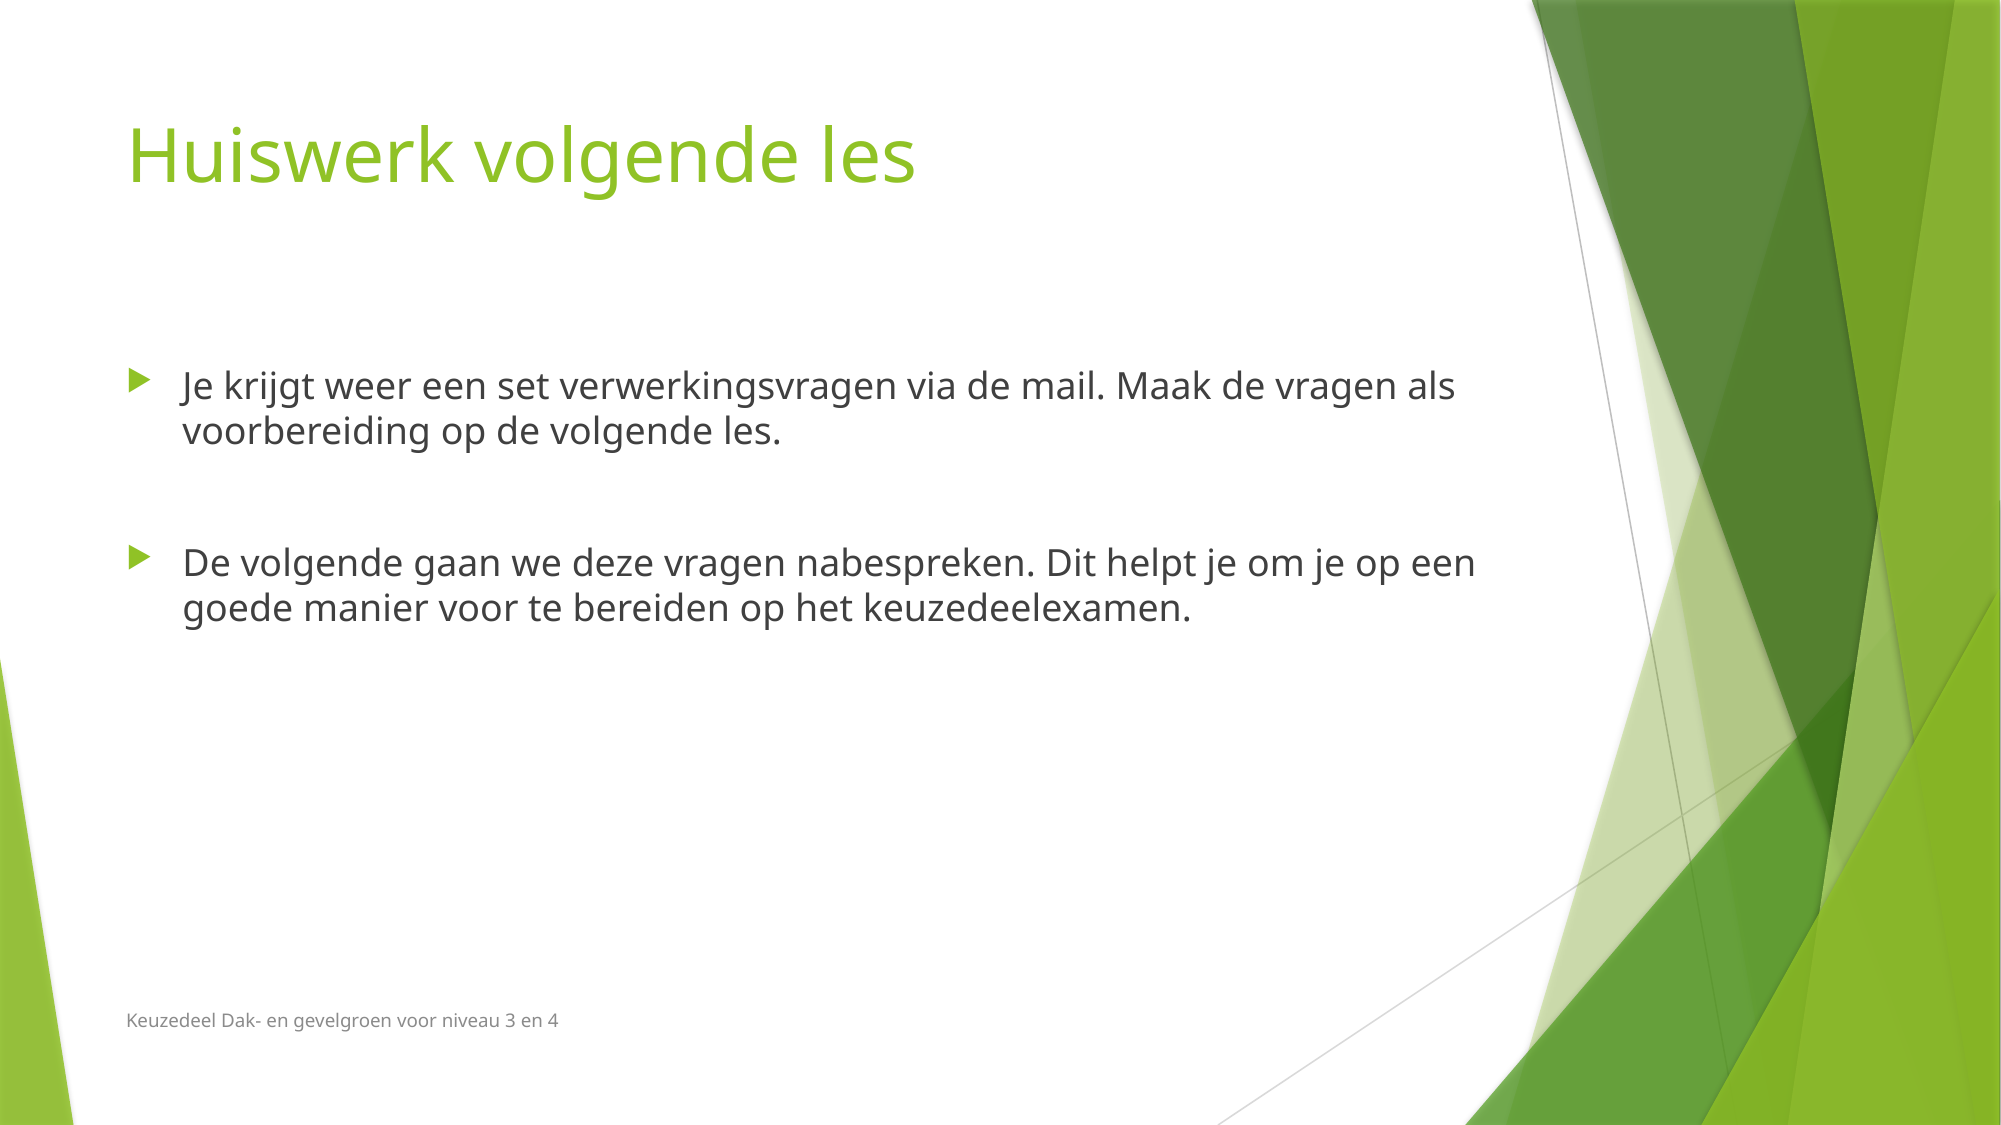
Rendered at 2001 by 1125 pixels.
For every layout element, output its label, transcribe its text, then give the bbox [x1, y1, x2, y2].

footer Keuzedeel Dak- en gevelgroen voor niveau 3 en 4 [111, 991, 1145, 1051]
list Je krijgt weer een set verwerkingsvragen via de mail. Maak de vragen als voorbereiding op de volgende les. De volgende gaan we deze vragen nabespreken. Dit helpt je om je op een goede manier voor te bereiden op het keuzedeelexamen. [111, 354, 1522, 992]
title Huiswerk volgende les [111, 99, 1522, 317]
